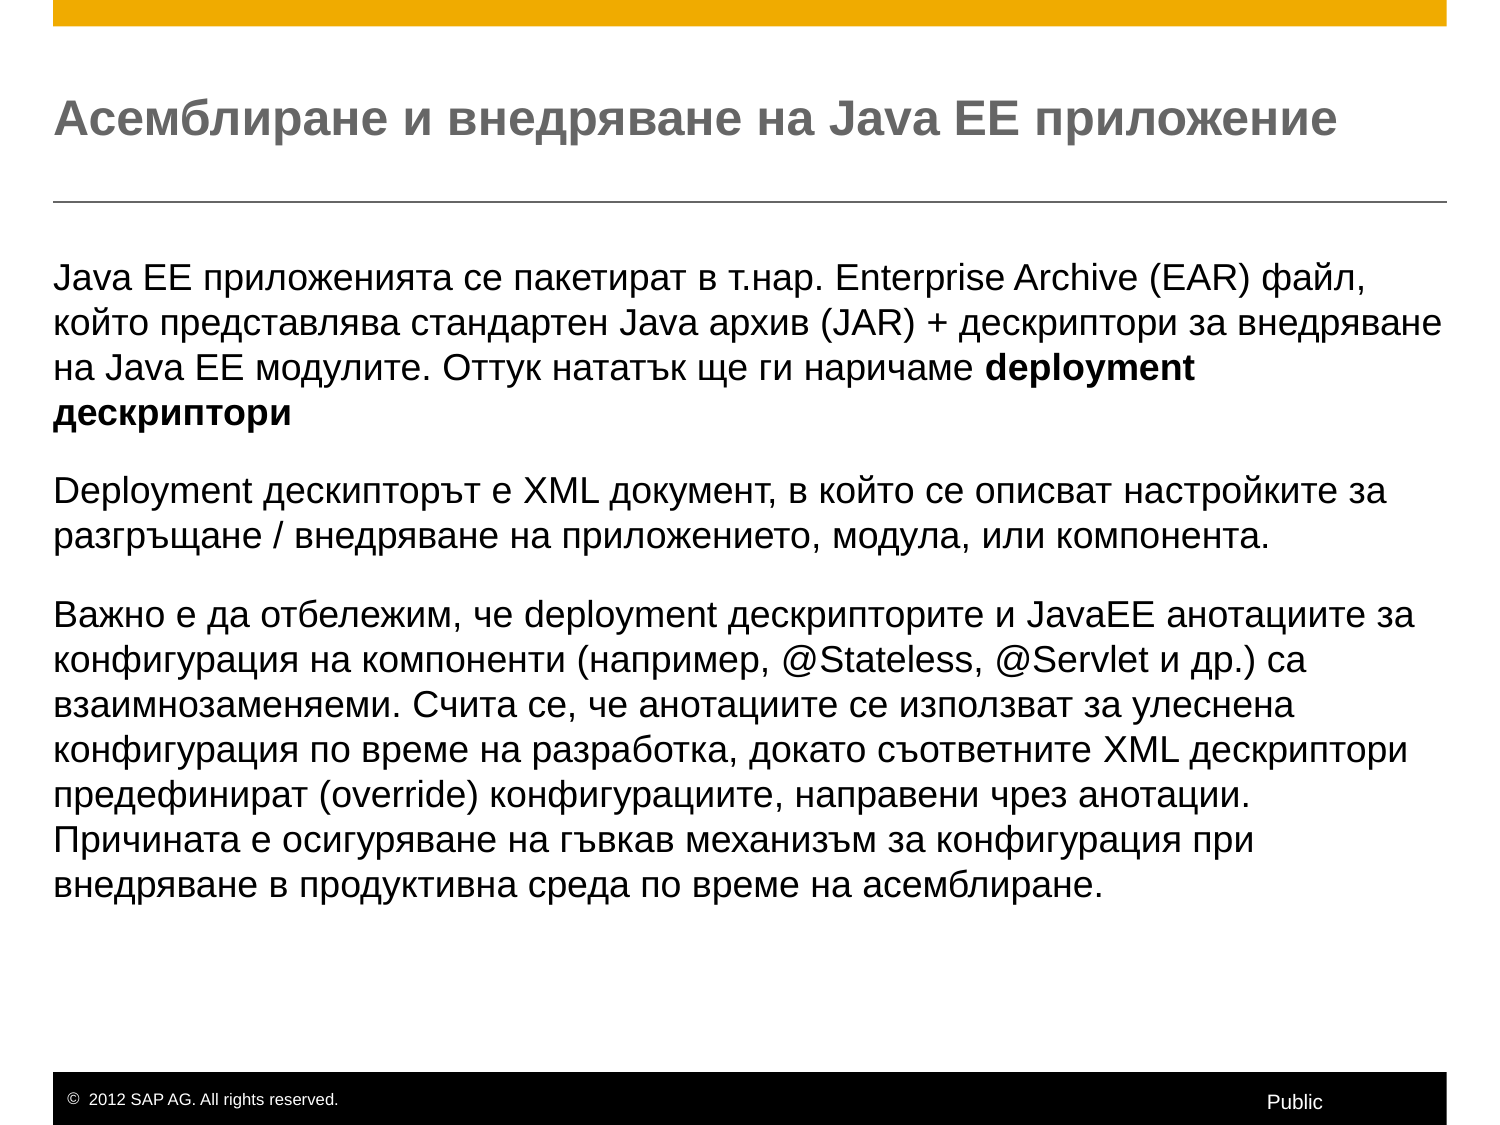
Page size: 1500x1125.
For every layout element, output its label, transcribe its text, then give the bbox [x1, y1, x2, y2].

title Асемблиране и внедряване на Java EE приложение [53, 53, 1447, 178]
list Java EE приложенията се пакетират в т.нар. Enterprise Archive (EAR) файл, който представлява стандартен Java архив (JAR) + дескриптори за внедряване на Java EE модулите. Оттук нататък ще ги наричаме deployment дескриптори Deployment дескипторът е XML документ, в който се описват настройките за разгръщане / внедряване на приложението, модула, или компонента. Важно е да отбележим, че deployment дескрипторите и JavaEE анотациите за конфигурация на компоненти (например, @Stateless, @Servlet и др.) са взаимнозаменяеми. Счита се, че анотациите се използват за улеснена конфигурация по време на разработка, докато съответните XML дескриптори предефинират (override) конфигурациите, направени чрез анотации. Причината е осигуряване на гъвкав механизъм за конфигурация при внедряване в продуктивна среда по време на асемблиране. [53, 252, 1444, 998]
